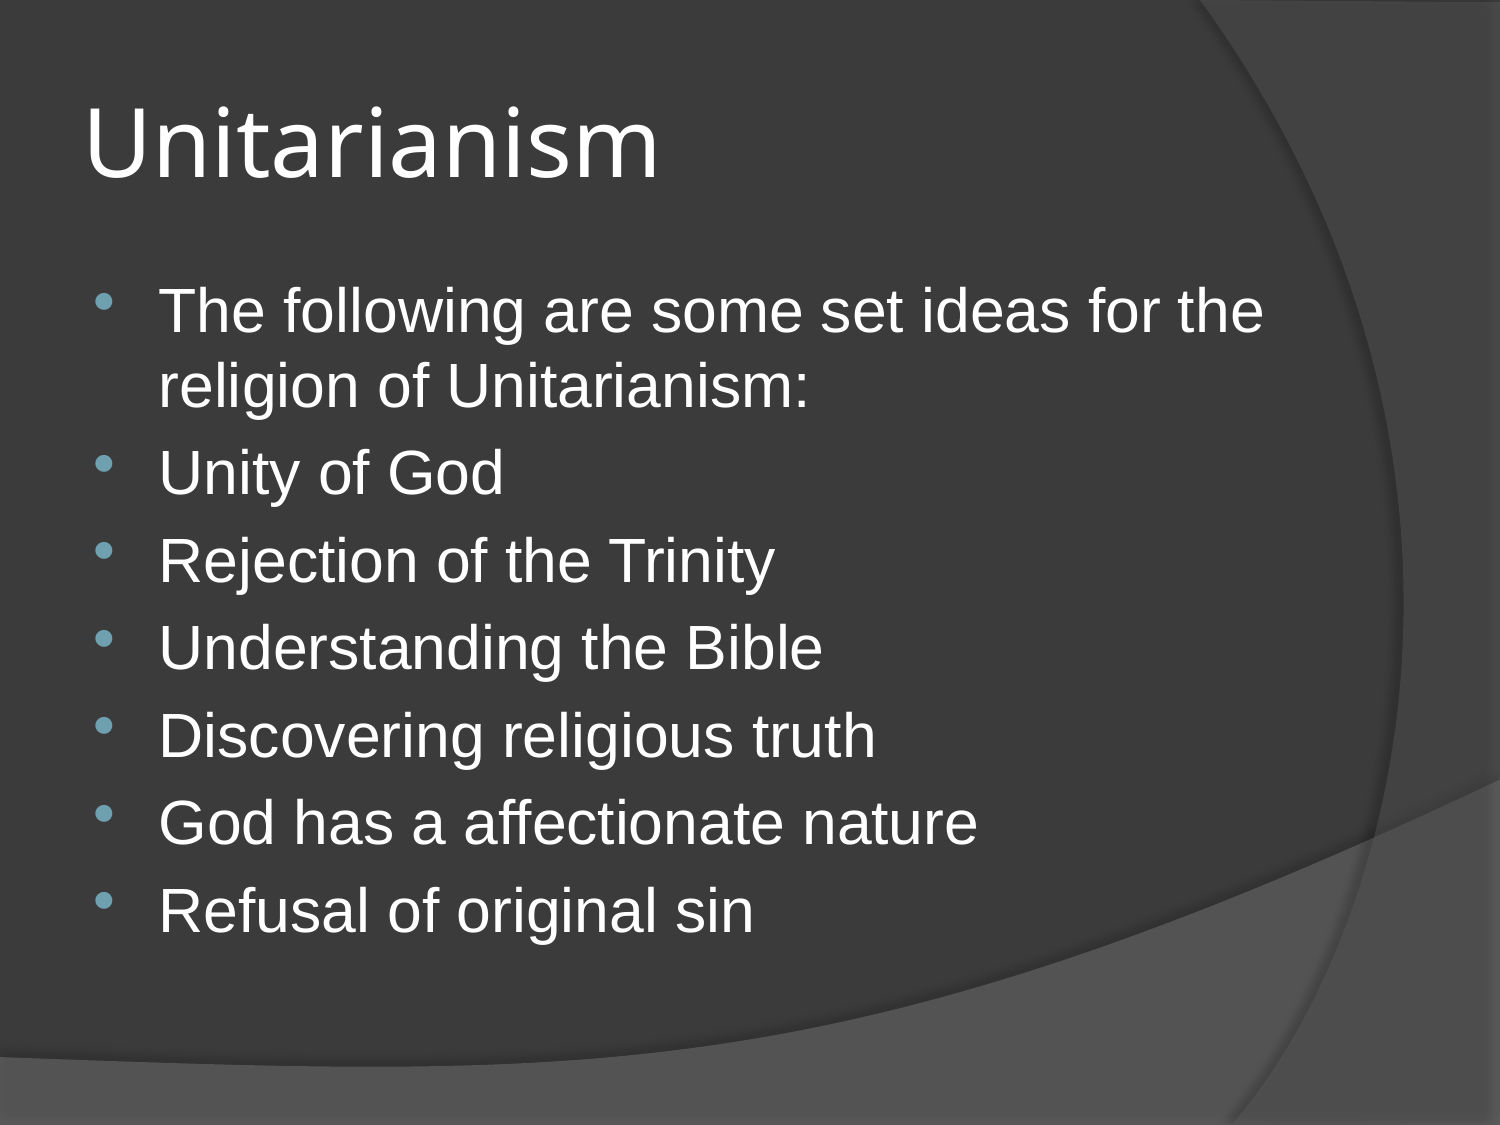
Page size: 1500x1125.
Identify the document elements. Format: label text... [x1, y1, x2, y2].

list The following are some set ideas for the religion of Unitarianism: Unity of God Rejection of the Trinity Understanding the Bible Discovering religious truth God has a affectionate nature Refusal of original sin [75, 262, 1300, 1005]
title Unitarianism [75, 45, 1300, 233]
